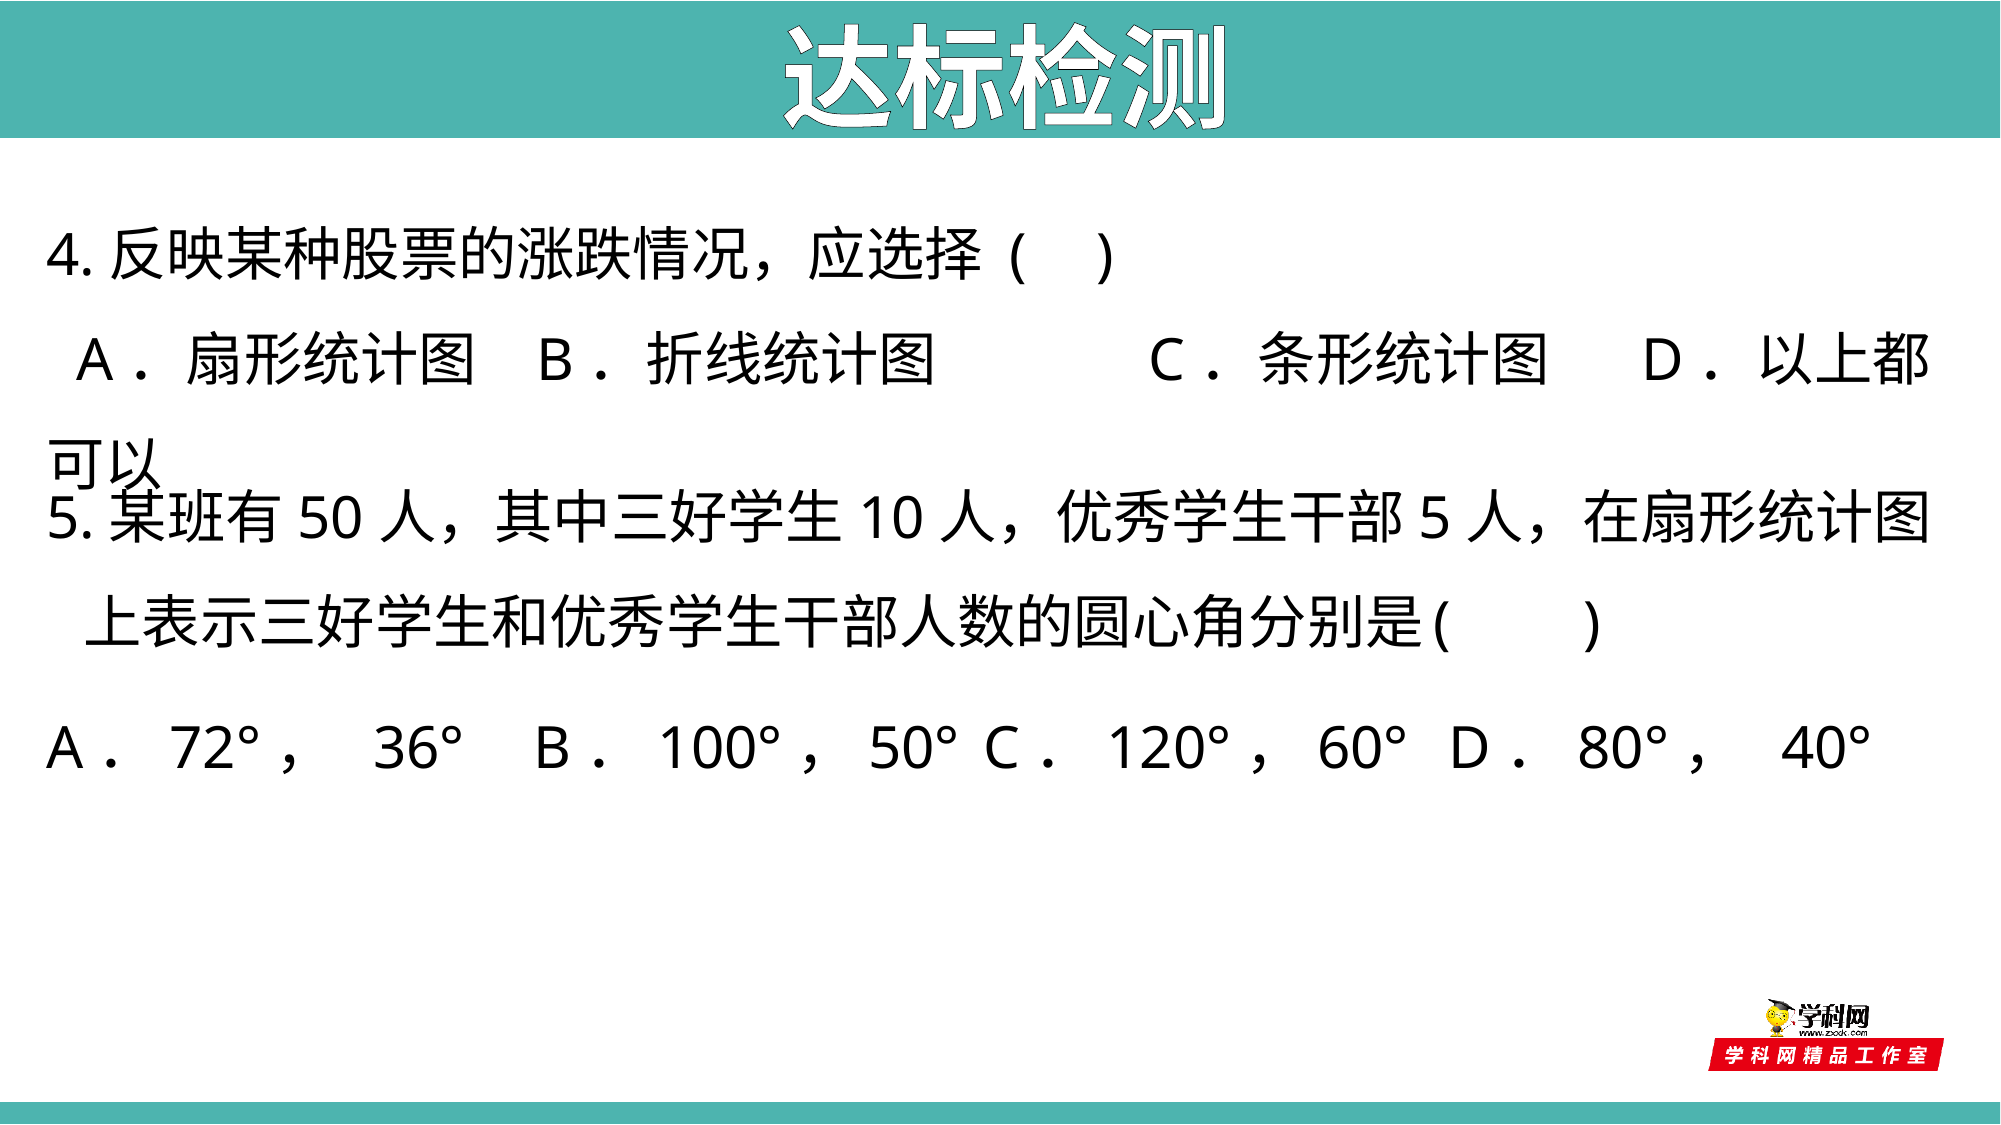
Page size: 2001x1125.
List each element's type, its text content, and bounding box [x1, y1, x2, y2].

text_box 达标检测 [765, 0, 1247, 150]
list 4.反映某种股票的涨跌情况，应选择 ( ) A．扇形统计图 B．折线统计图 C．条形统计图 D．以上都可以 [31, 174, 1969, 350]
picture [0, 1, 2001, 1124]
text_box 5.某班有50人，其中三好学生10人，优秀学生干部5人，在扇形统计图上表示三好学生和优秀学生干部人数的圆心角分别是 ( ) A．72°， 36° B．100°，50° C．120°，60° D．80°， 40° [31, 437, 1969, 650]
